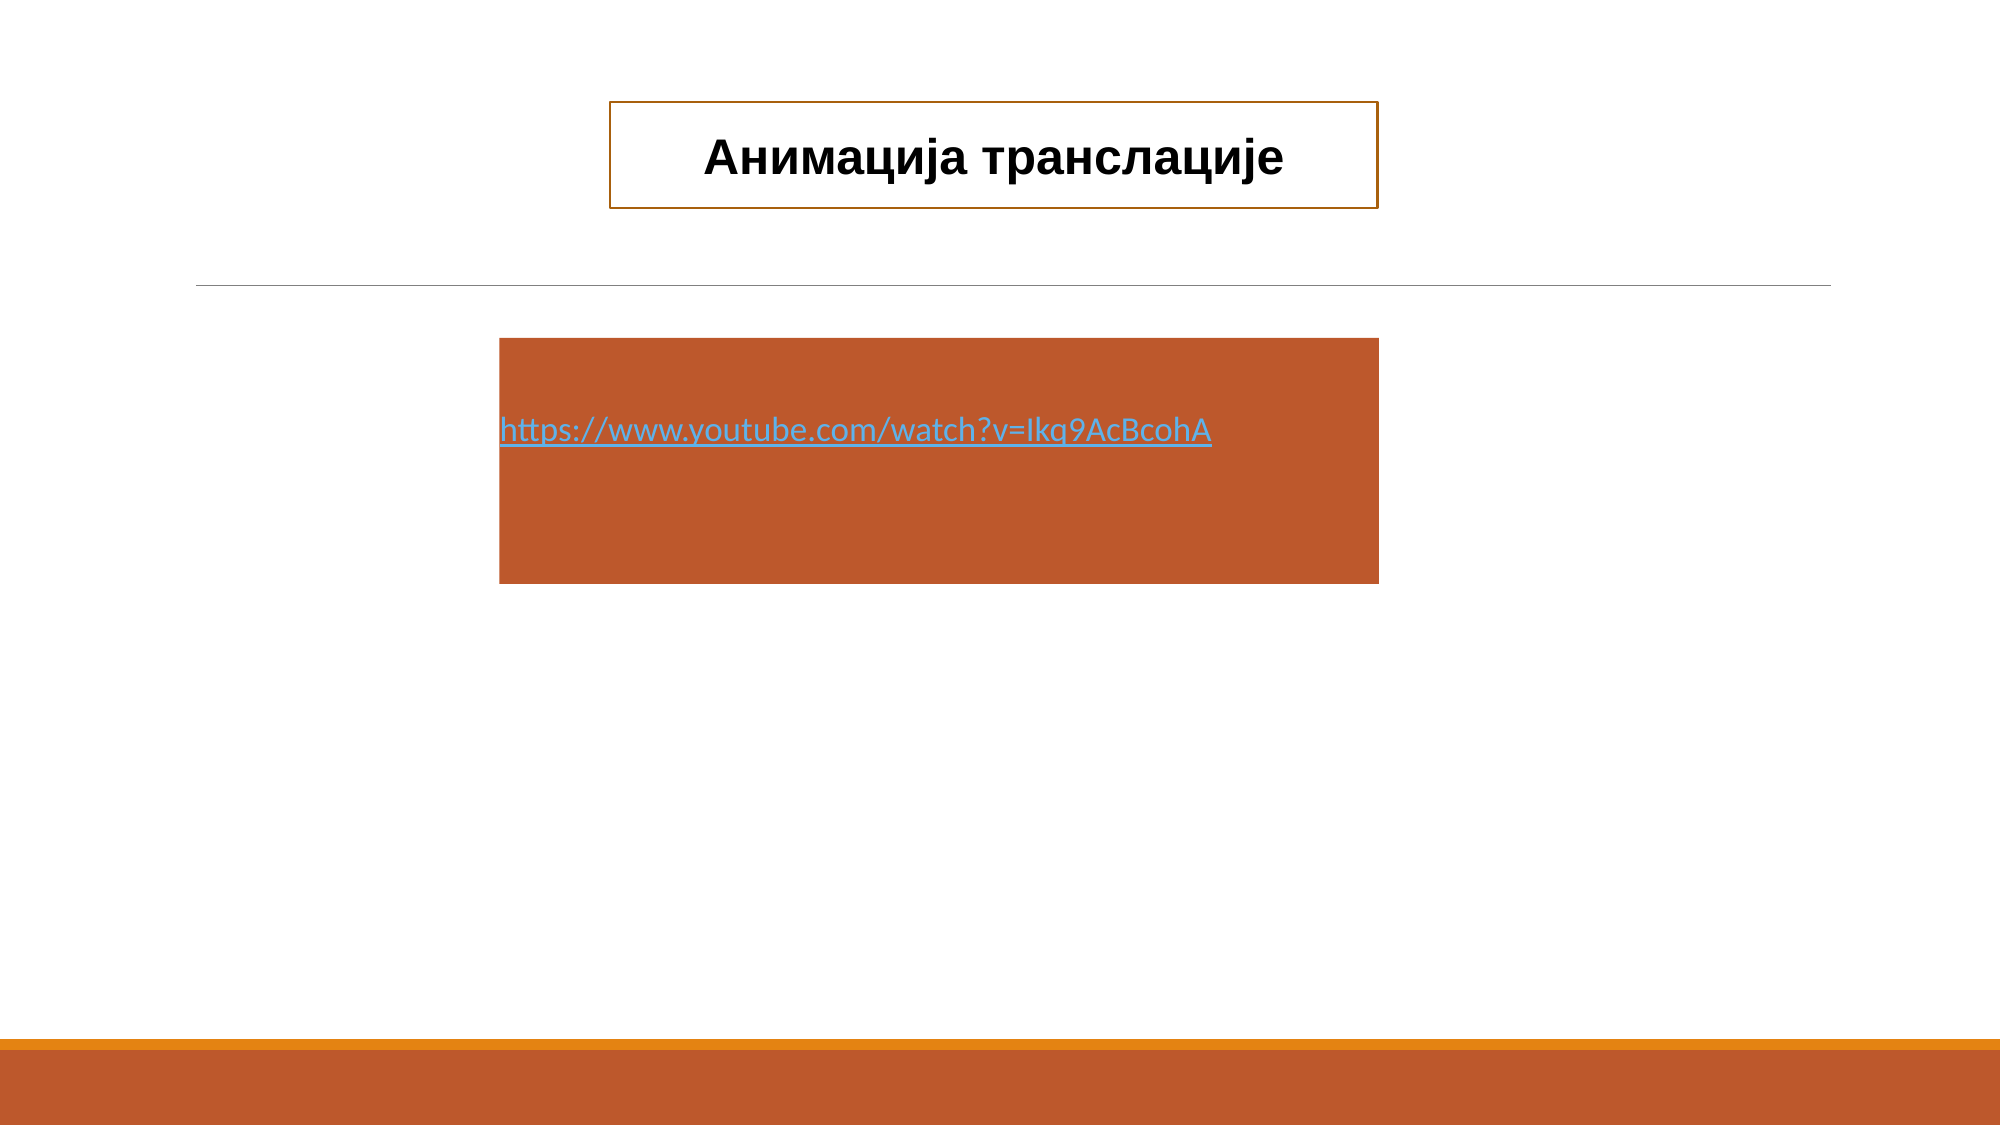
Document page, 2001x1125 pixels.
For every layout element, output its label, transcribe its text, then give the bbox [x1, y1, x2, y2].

text_box Анимација транслације [609, 101, 1379, 209]
list https://www.youtube.com/watch?v=Ikq9AcBcohA [499, 337, 1379, 584]
